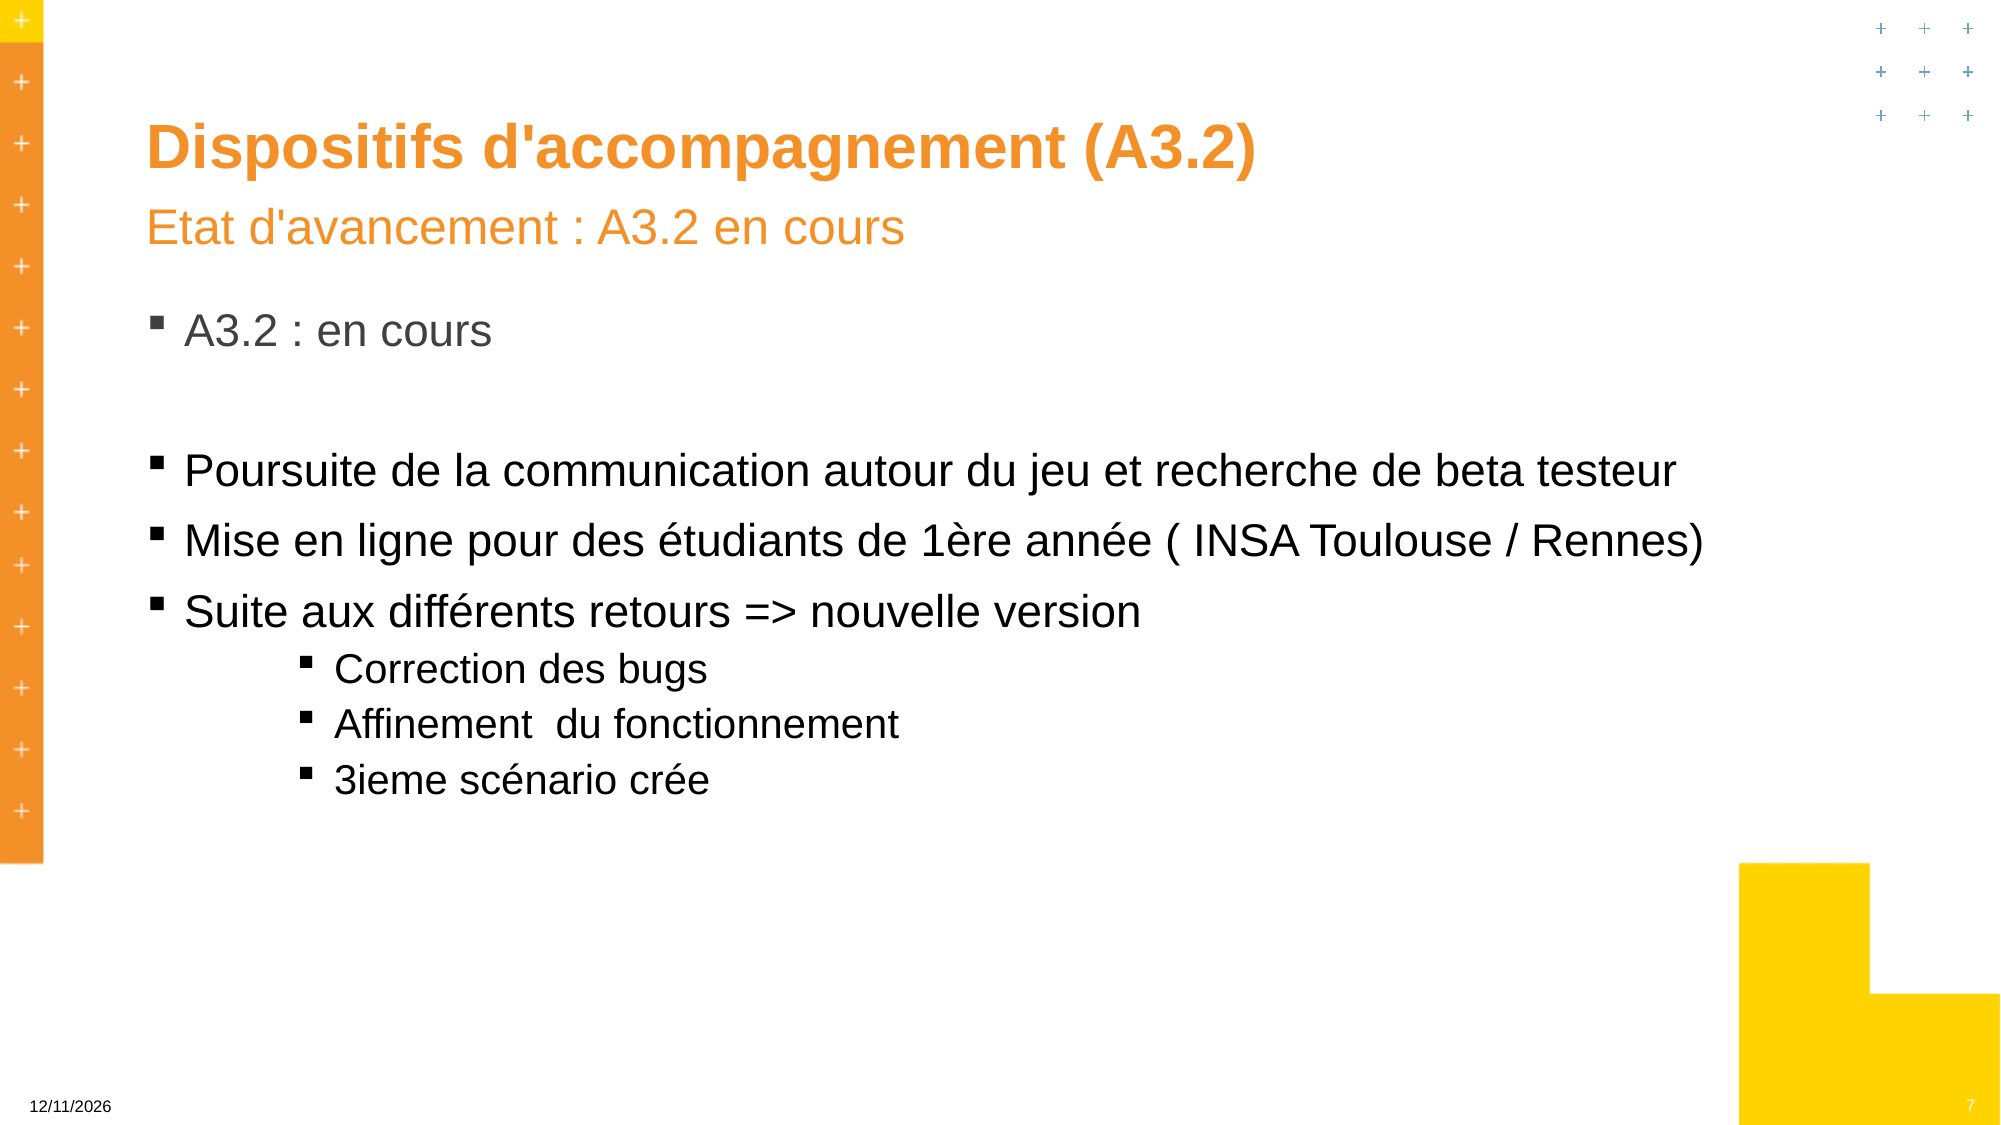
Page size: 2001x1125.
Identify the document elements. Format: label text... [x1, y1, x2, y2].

list A3.2 : en cours Poursuite de la communication autour du jeu et recherche de beta testeur Mise en ligne pour des étudiants de 1ère année ( INSA Toulouse / Rennes) Suite aux différents retours => nouvelle version Correction des bugs Affinement du fonctionnement 3ieme scénario crée [146, 306, 1734, 1014]
text_box Dispositifs d'accompagnement (A3.2) [146, 114, 1855, 208]
slide_number 7 [1531, 1084, 1982, 1125]
picture [0, 0, 2001, 1125]
text_box Etat d'avancement : A3.2 en cours [145, 201, 1851, 294]
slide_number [23, 1085, 474, 1125]
